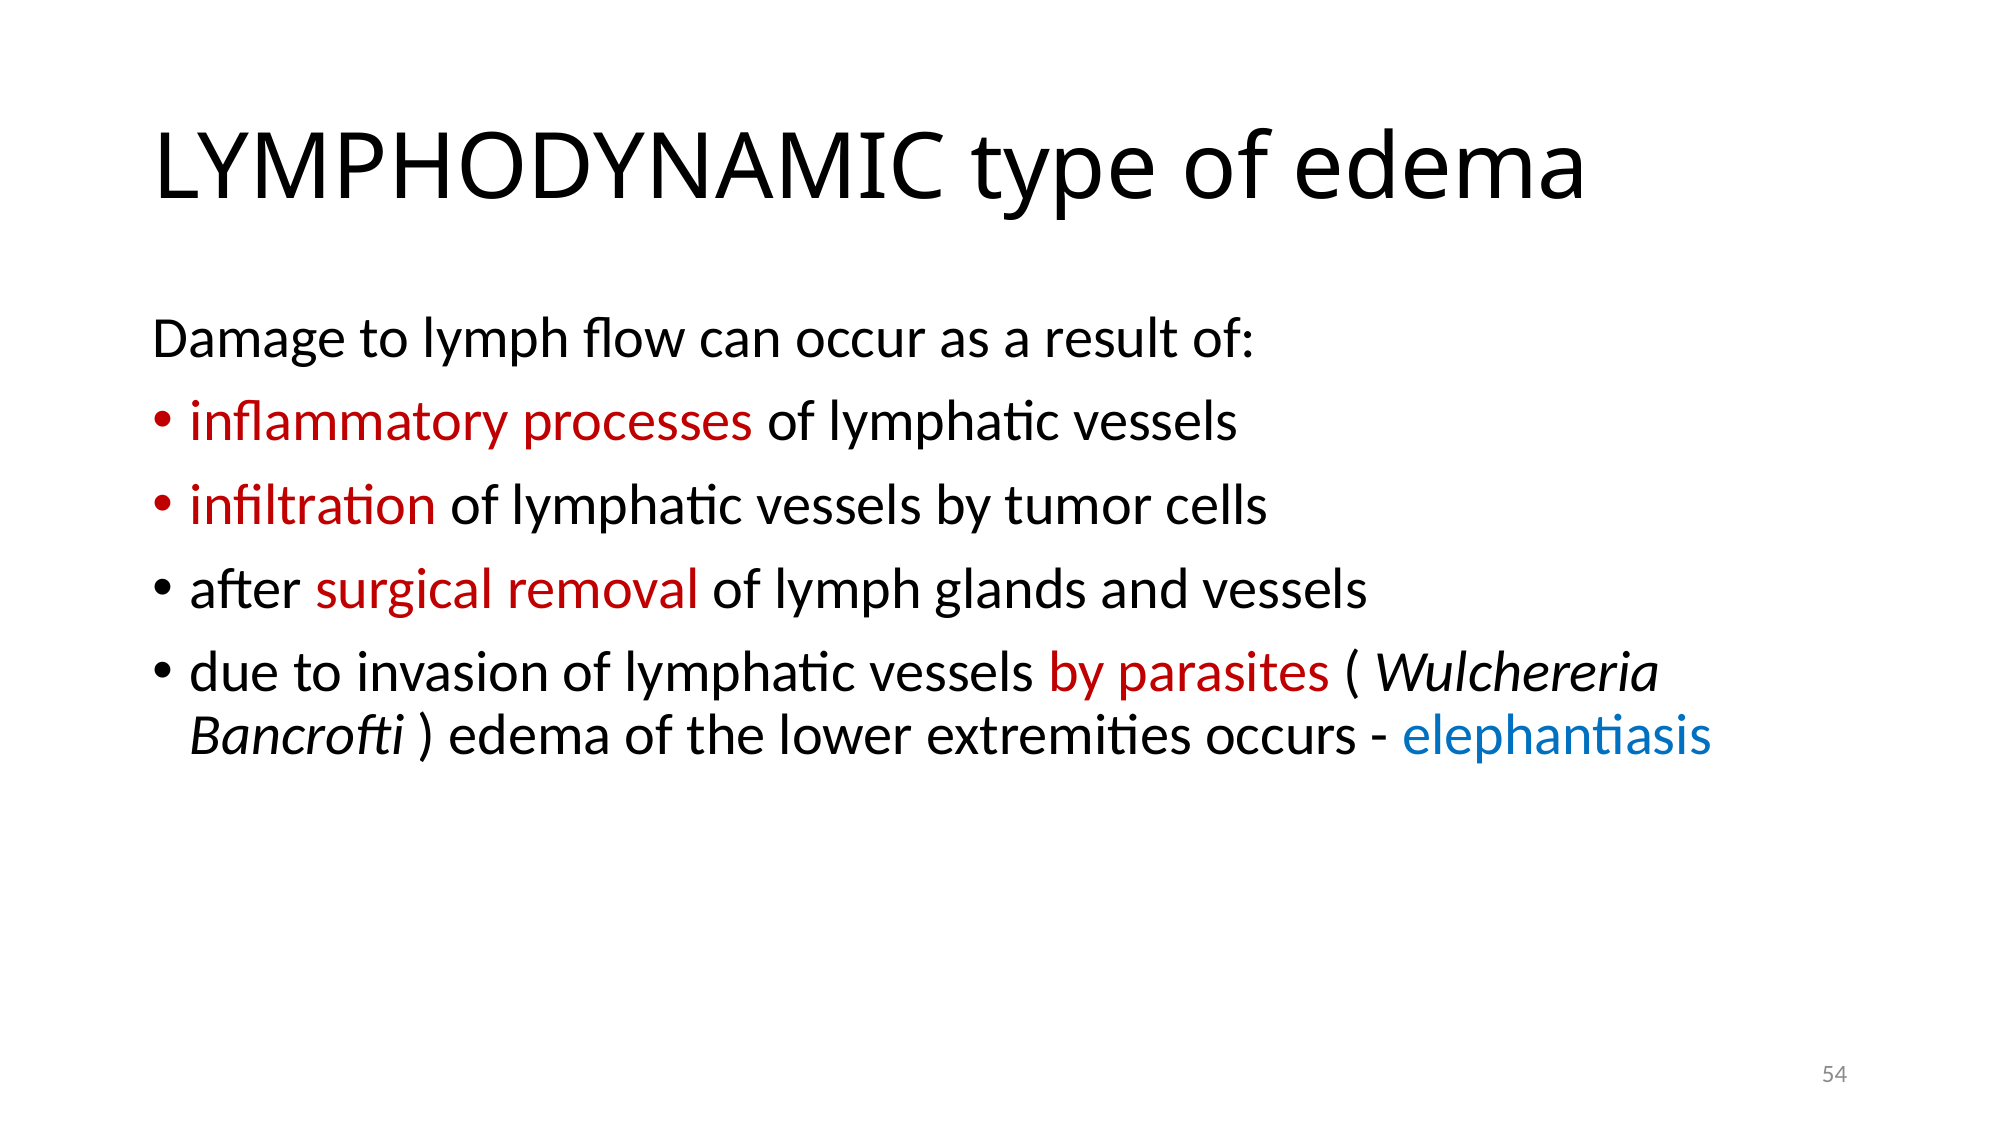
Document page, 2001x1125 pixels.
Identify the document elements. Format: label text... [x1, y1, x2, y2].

title LYMPHODYNAMIC type of edema [137, 59, 1863, 278]
list Damage to lymph flow can occur as a result of: inflammatory processes of lymphatic vessels infiltration of lymphatic vessels by tumor cells after surgical removal of lymph glands and vessels due to invasion of lymphatic vessels by parasites ( Wulchereria Bancrofti ) edema of the lower extremities occurs - elephantiasis [137, 299, 1863, 1014]
slide_number 54 [1412, 1042, 1863, 1103]
